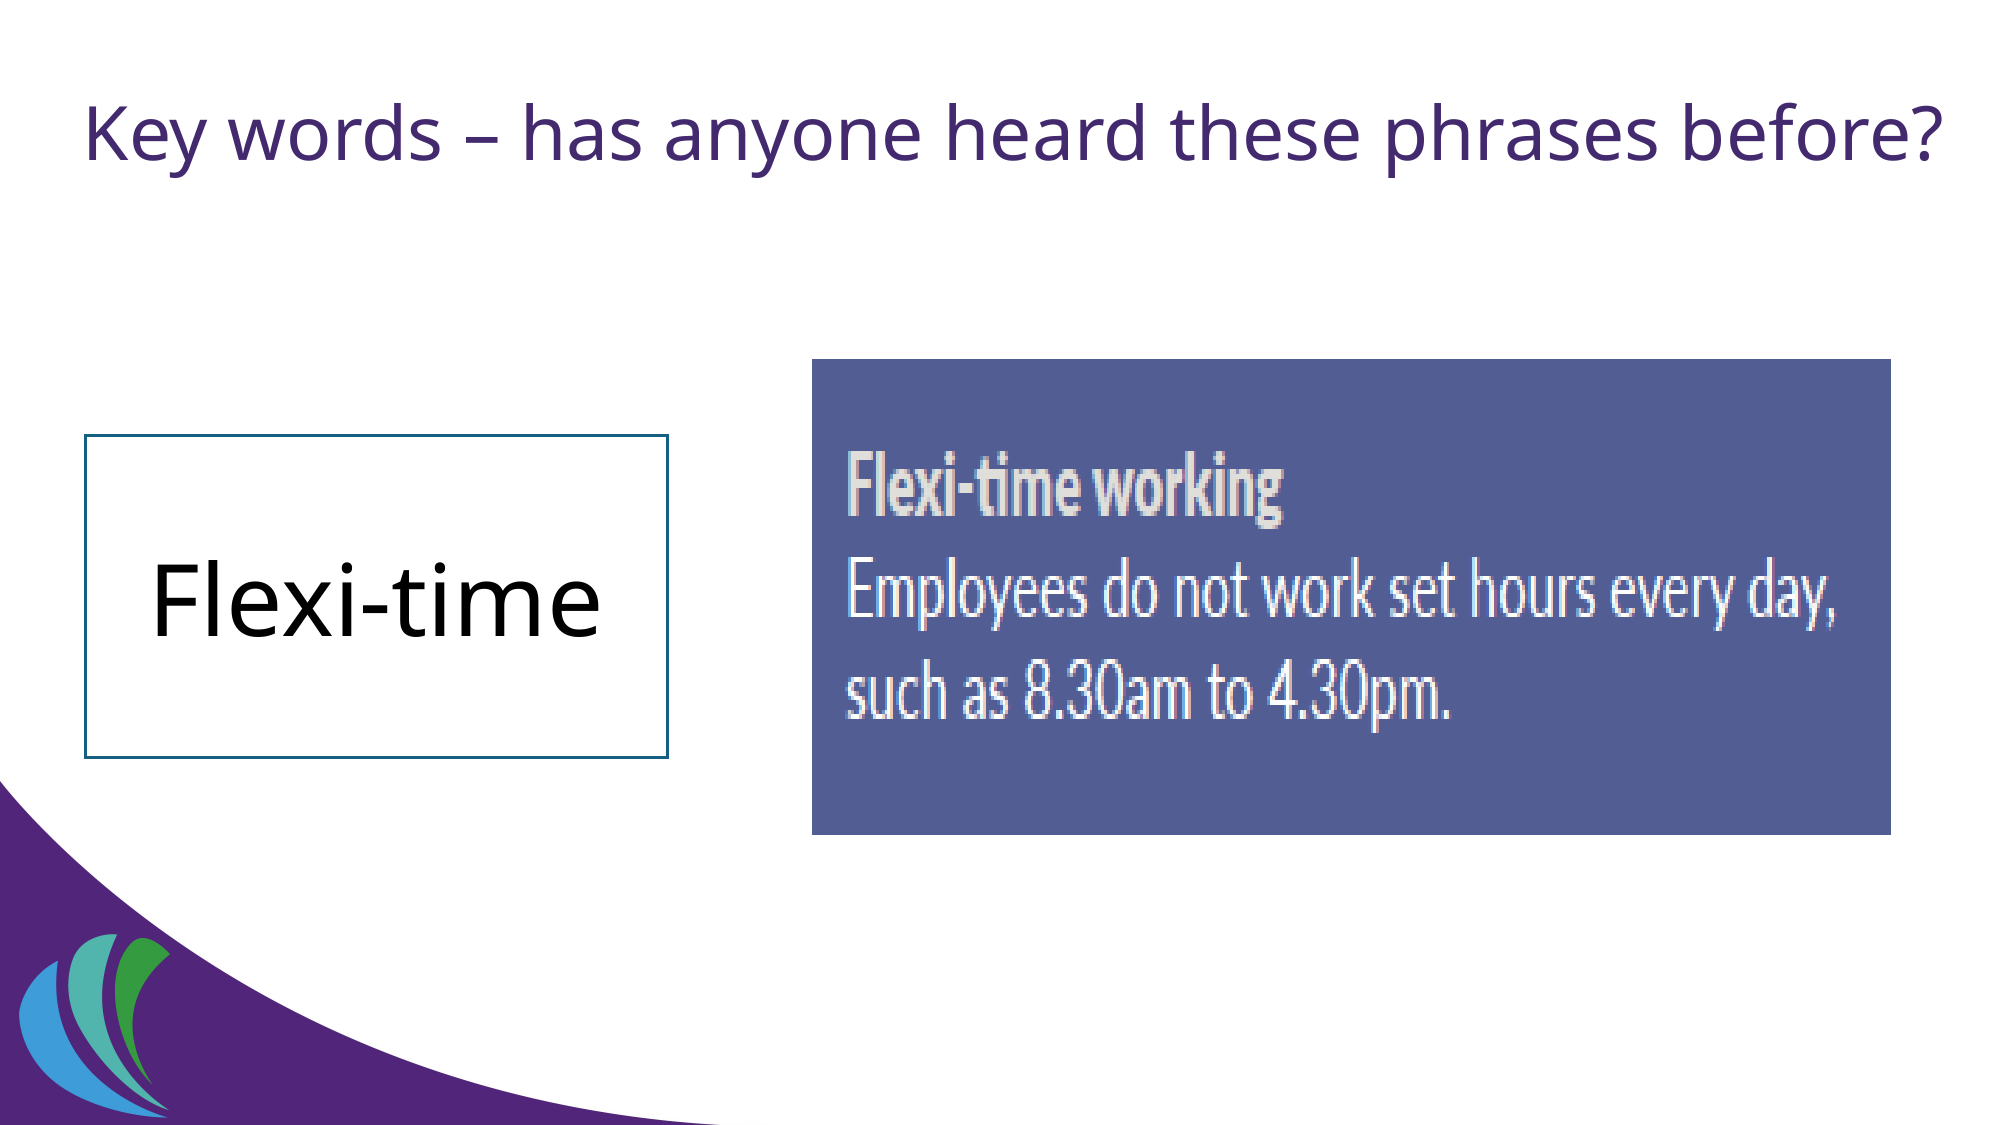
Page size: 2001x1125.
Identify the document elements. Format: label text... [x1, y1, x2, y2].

text_box Flexi-time [84, 434, 669, 759]
picture [0, 1, 2000, 1125]
title Key words – has anyone heard these phrases before? [67, 48, 1961, 225]
